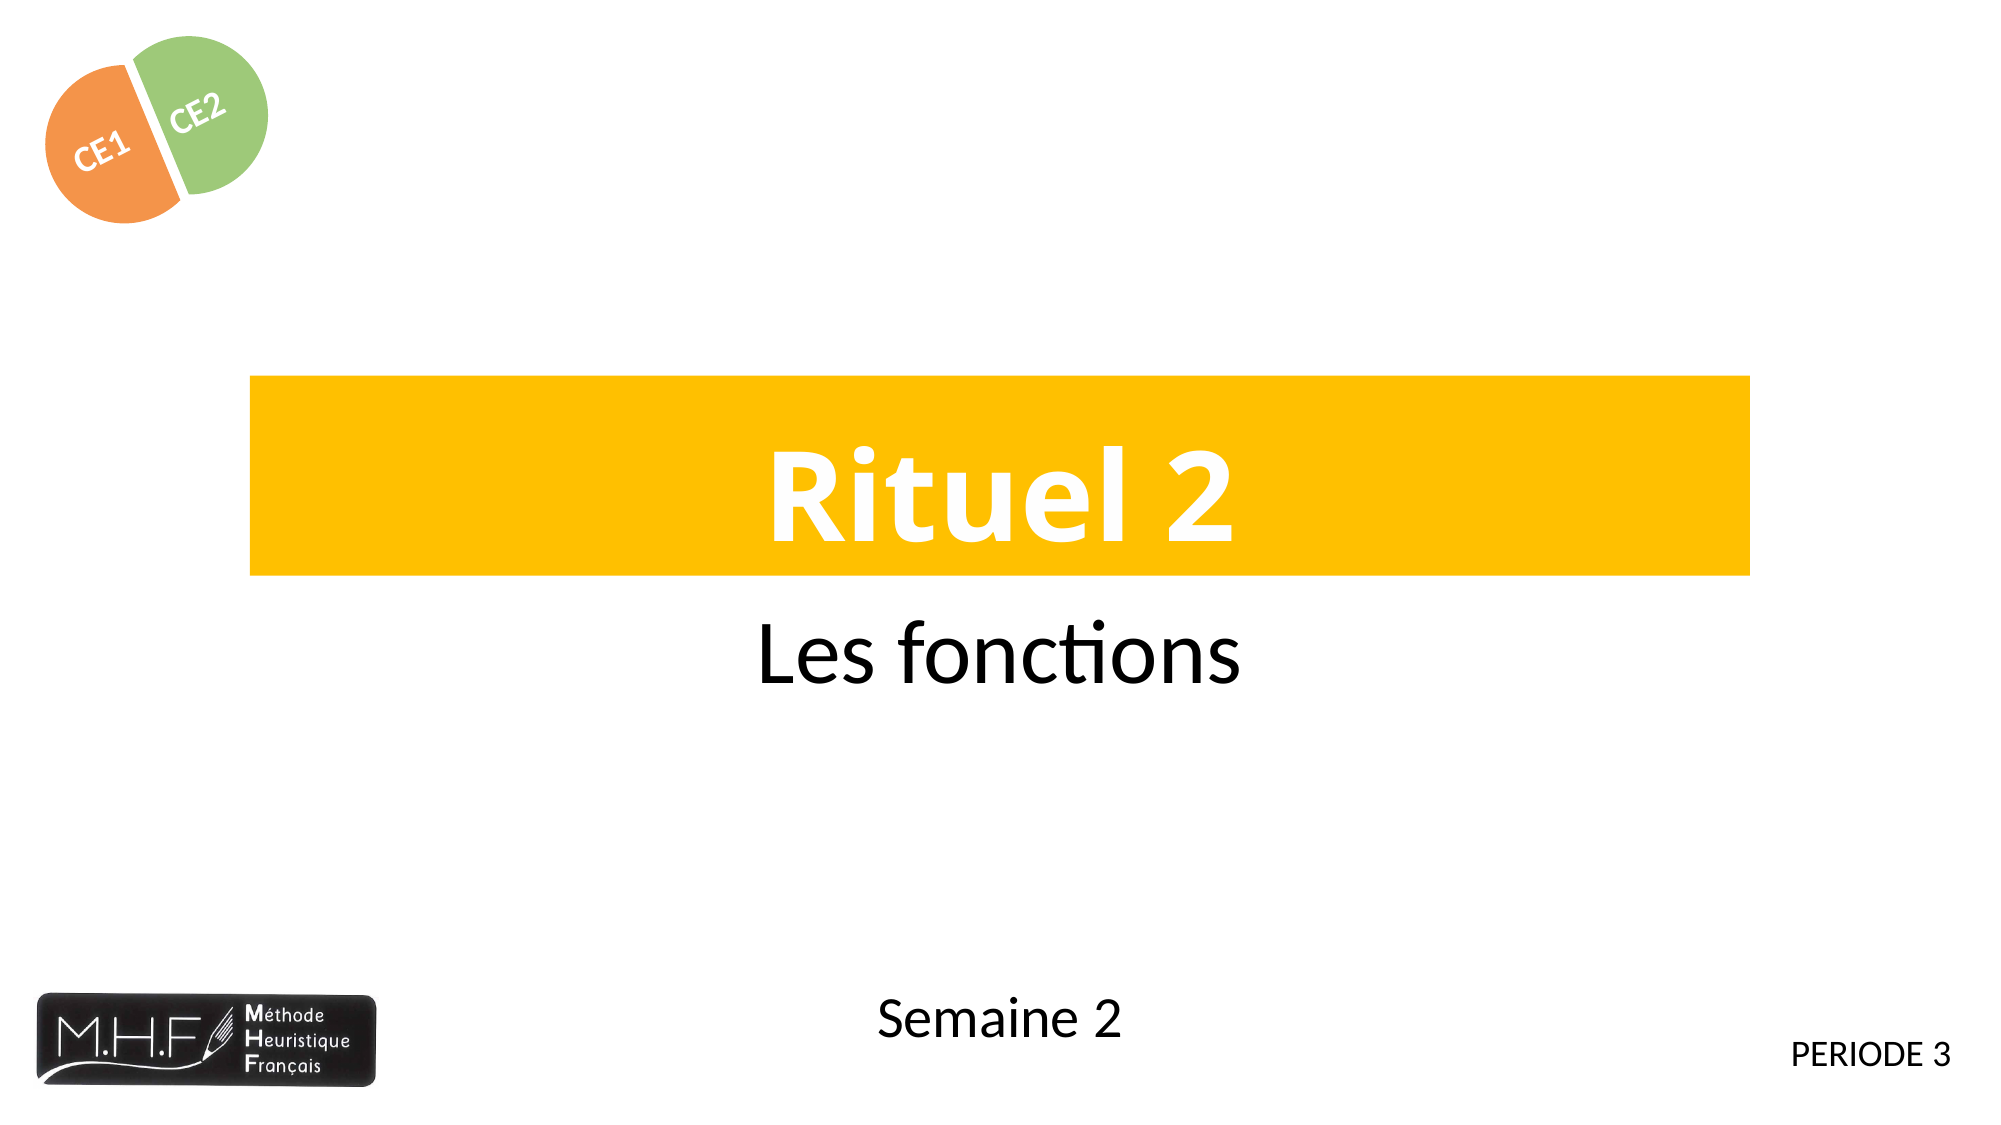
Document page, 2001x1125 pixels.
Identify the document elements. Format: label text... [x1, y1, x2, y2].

text_box Semaine 2 [249, 980, 1750, 1111]
text_box PERIODE 3 [1750, 1021, 1967, 1082]
subtitle Les fonctions [249, 597, 1750, 869]
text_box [45, 35, 269, 224]
picture [33, 990, 379, 1089]
title Rituel 2 [249, 375, 1750, 576]
